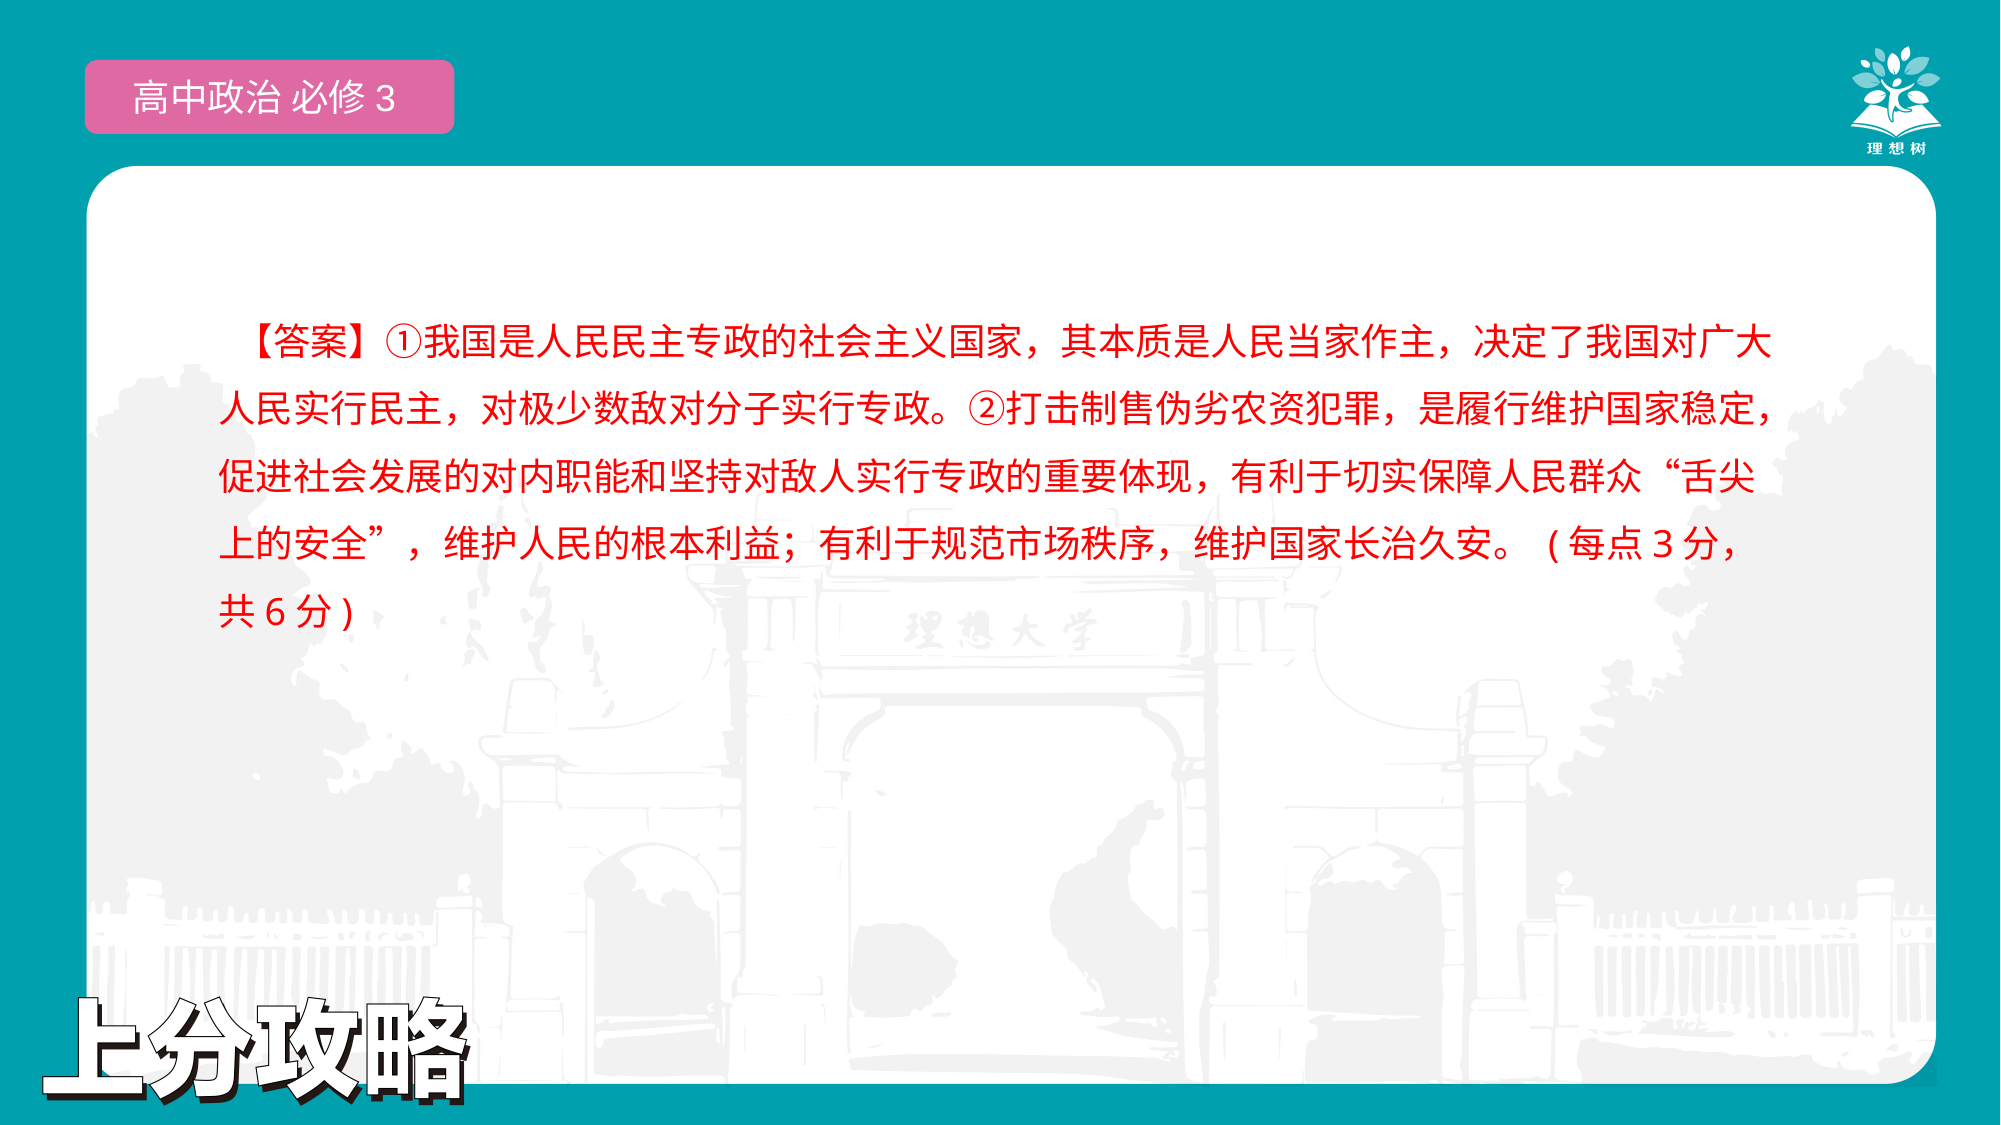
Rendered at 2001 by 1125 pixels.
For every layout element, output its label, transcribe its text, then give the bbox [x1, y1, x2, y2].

text_box 高中政治 必修3 [83, 58, 456, 135]
picture [0, 0, 2001, 1125]
text_box 【答案】①我国是人民民主专政的社会主义国家，其本质是人民当家作主，决定了我国对广大人民实行民主，对极少数敌对分子实行专政。②打击制售伪劣农资犯罪，是履行维护国家稳定，促进社会发展的对内职能和坚持对敌人实行专政的重要体现，有利于切实保障人民群众“舌尖上的安全”，维护人民的根本利益；有利于规范市场秩序，维护国家长治久安。 (每点3分，共6分) [203, 287, 1797, 838]
